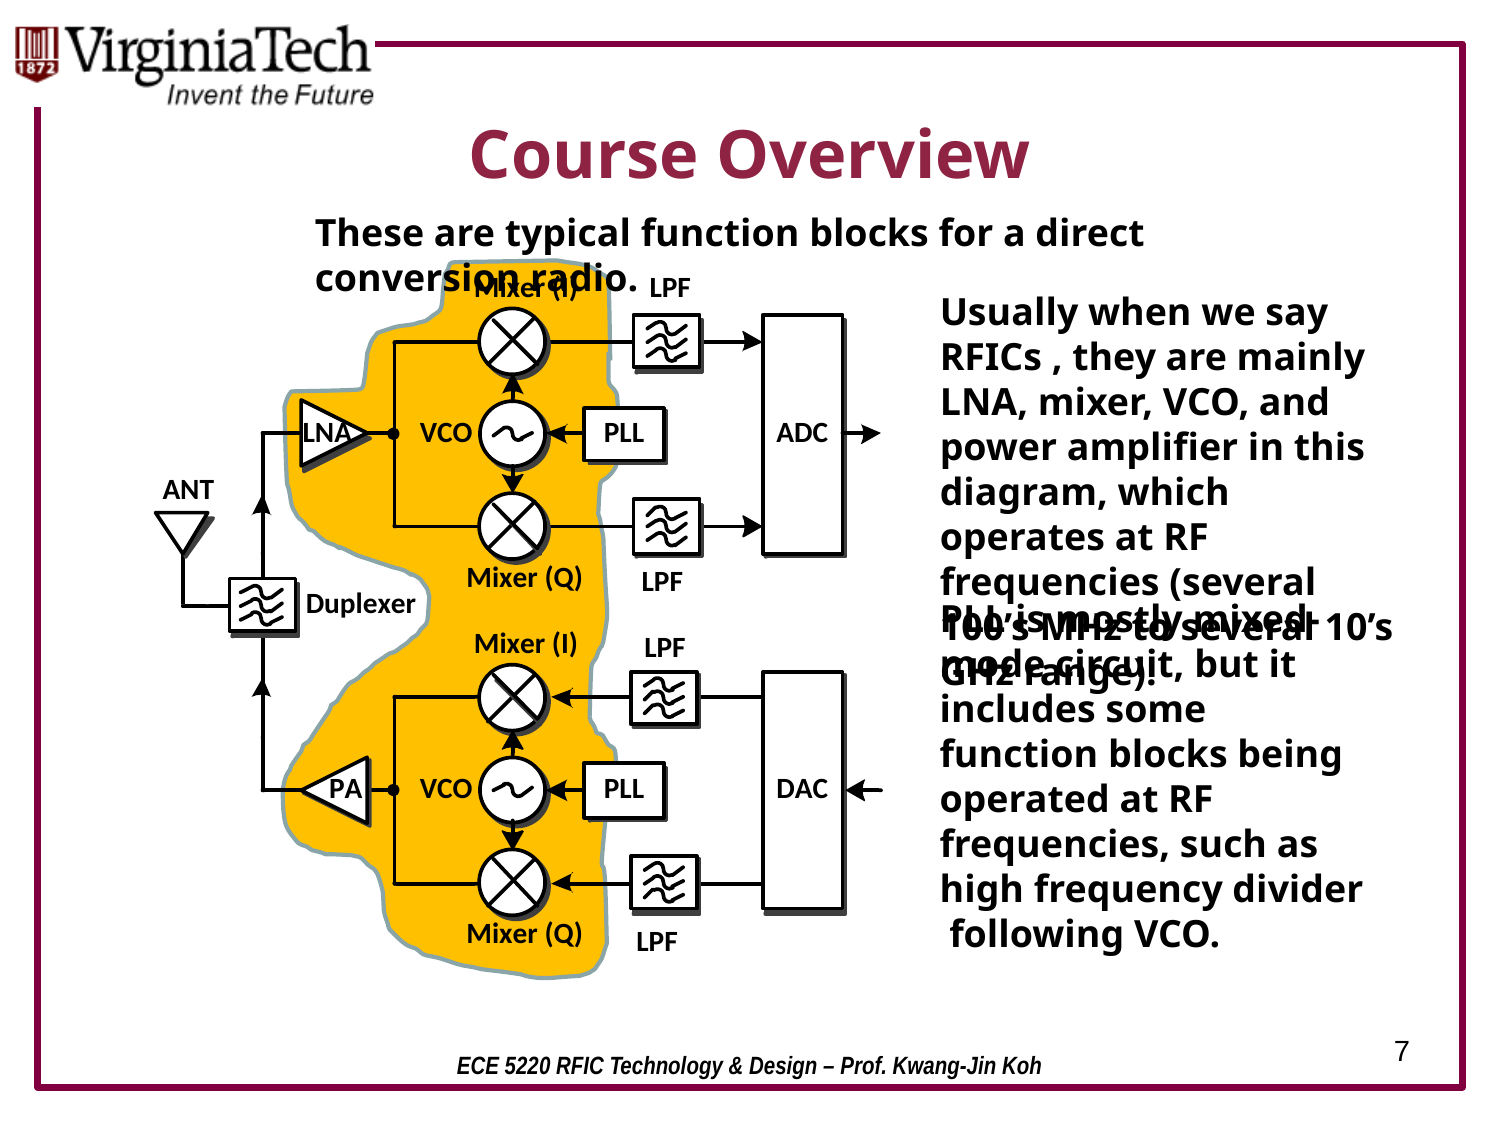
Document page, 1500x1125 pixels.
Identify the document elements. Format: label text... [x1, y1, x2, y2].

title Course Overview [75, 104, 1425, 213]
text_box PLL is mostly mixed-mode circuit, but it includes some function blocks being operated at RF frequencies, such as high frequency divider following VCO. [924, 587, 1388, 963]
text_box These are typical function blocks for a direct conversion radio. [300, 201, 1313, 307]
slide_number 7 [1074, 1024, 1425, 1103]
picture [15, 24, 375, 107]
text_box Usually when we say RFICs , they are mainly LNA, mixer, VCO, and power amplifier in this diagram, which operates at RF frequencies (several 100’s MHz to several 10’s GHz range). [924, 280, 1413, 701]
text_box [495, 973, 593, 981]
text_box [149, 262, 888, 966]
